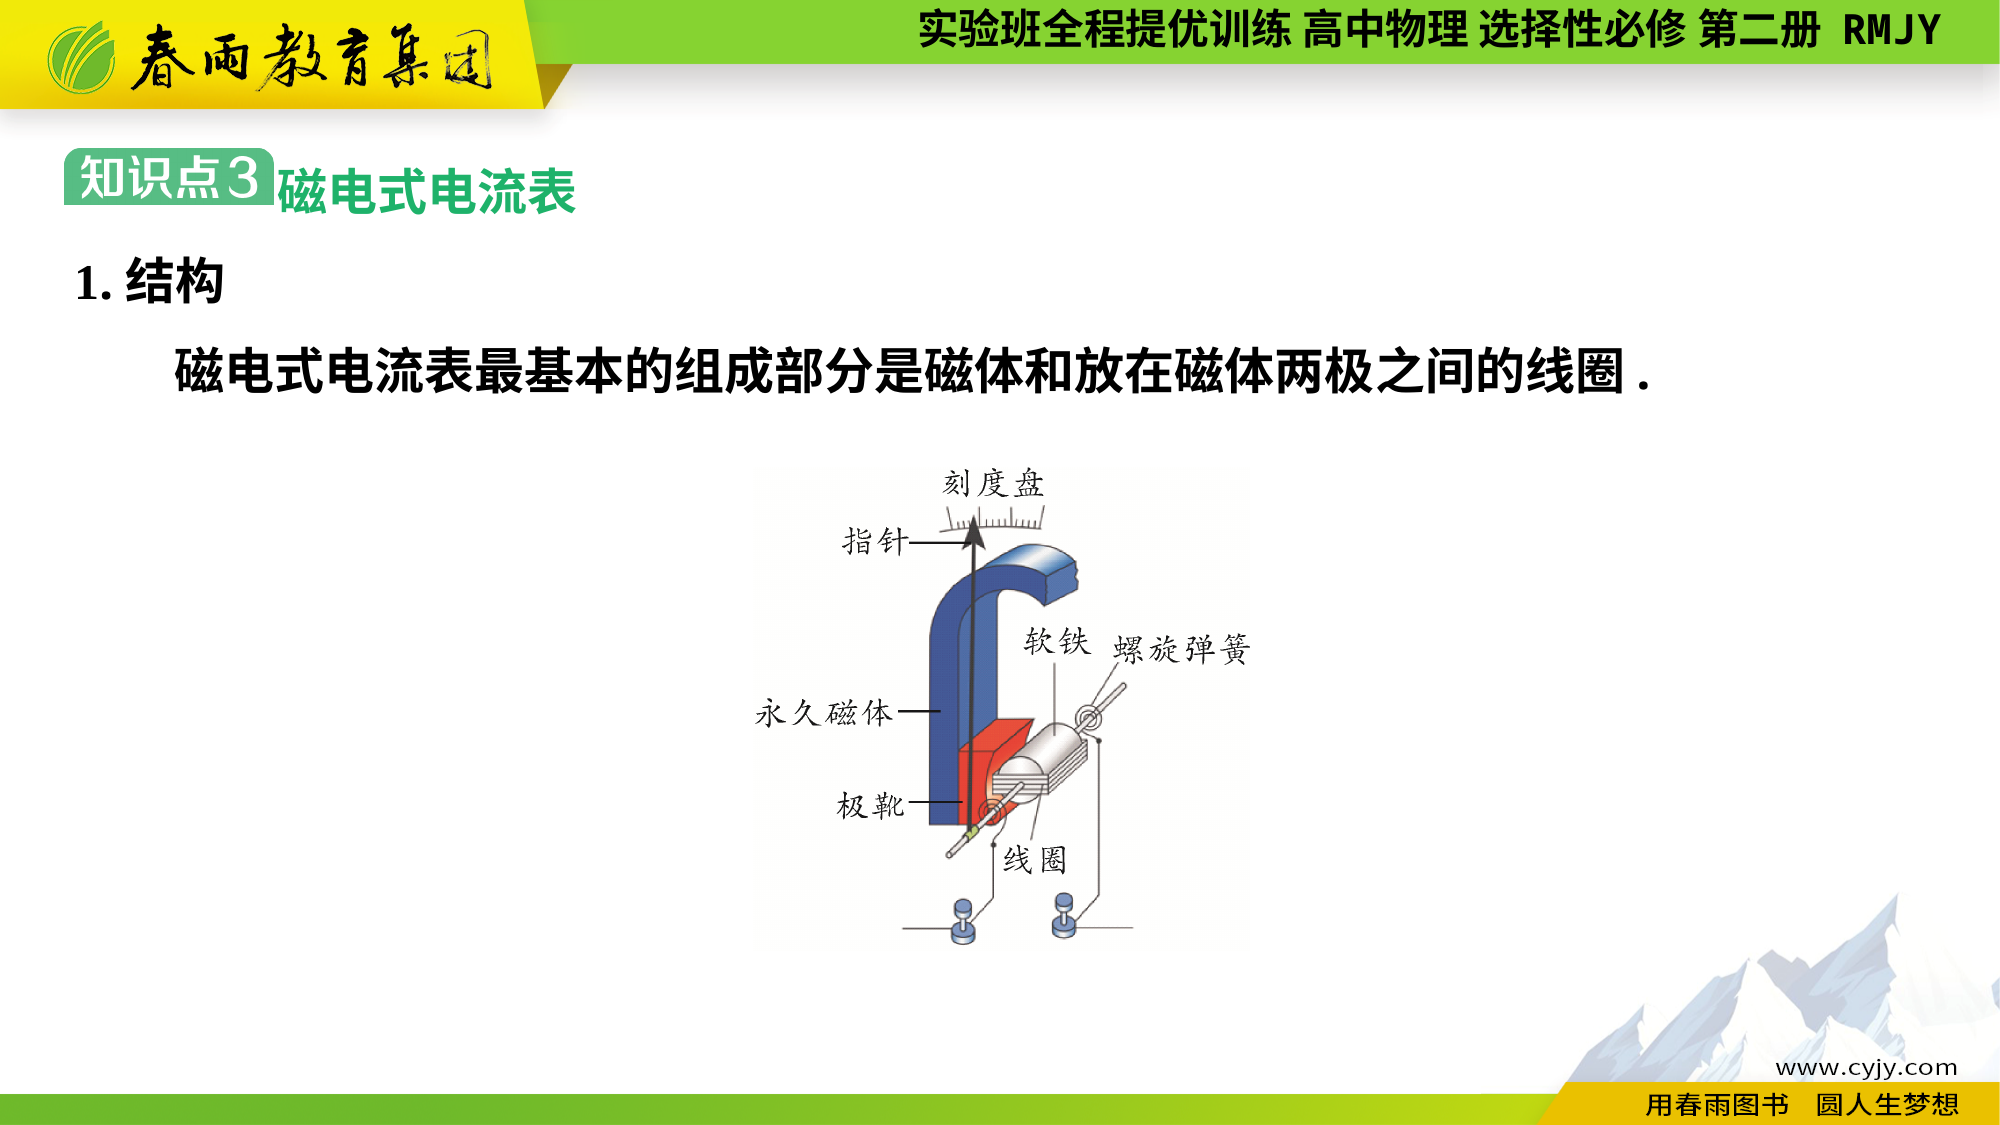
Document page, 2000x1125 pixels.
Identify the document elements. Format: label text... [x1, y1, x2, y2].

list 磁电式电流表 1.结构 磁电式电流表最基本的组成部分是磁体和放在磁体两极之间的线圈. [59, 122, 1944, 399]
picture [0, 0, 2000, 1125]
